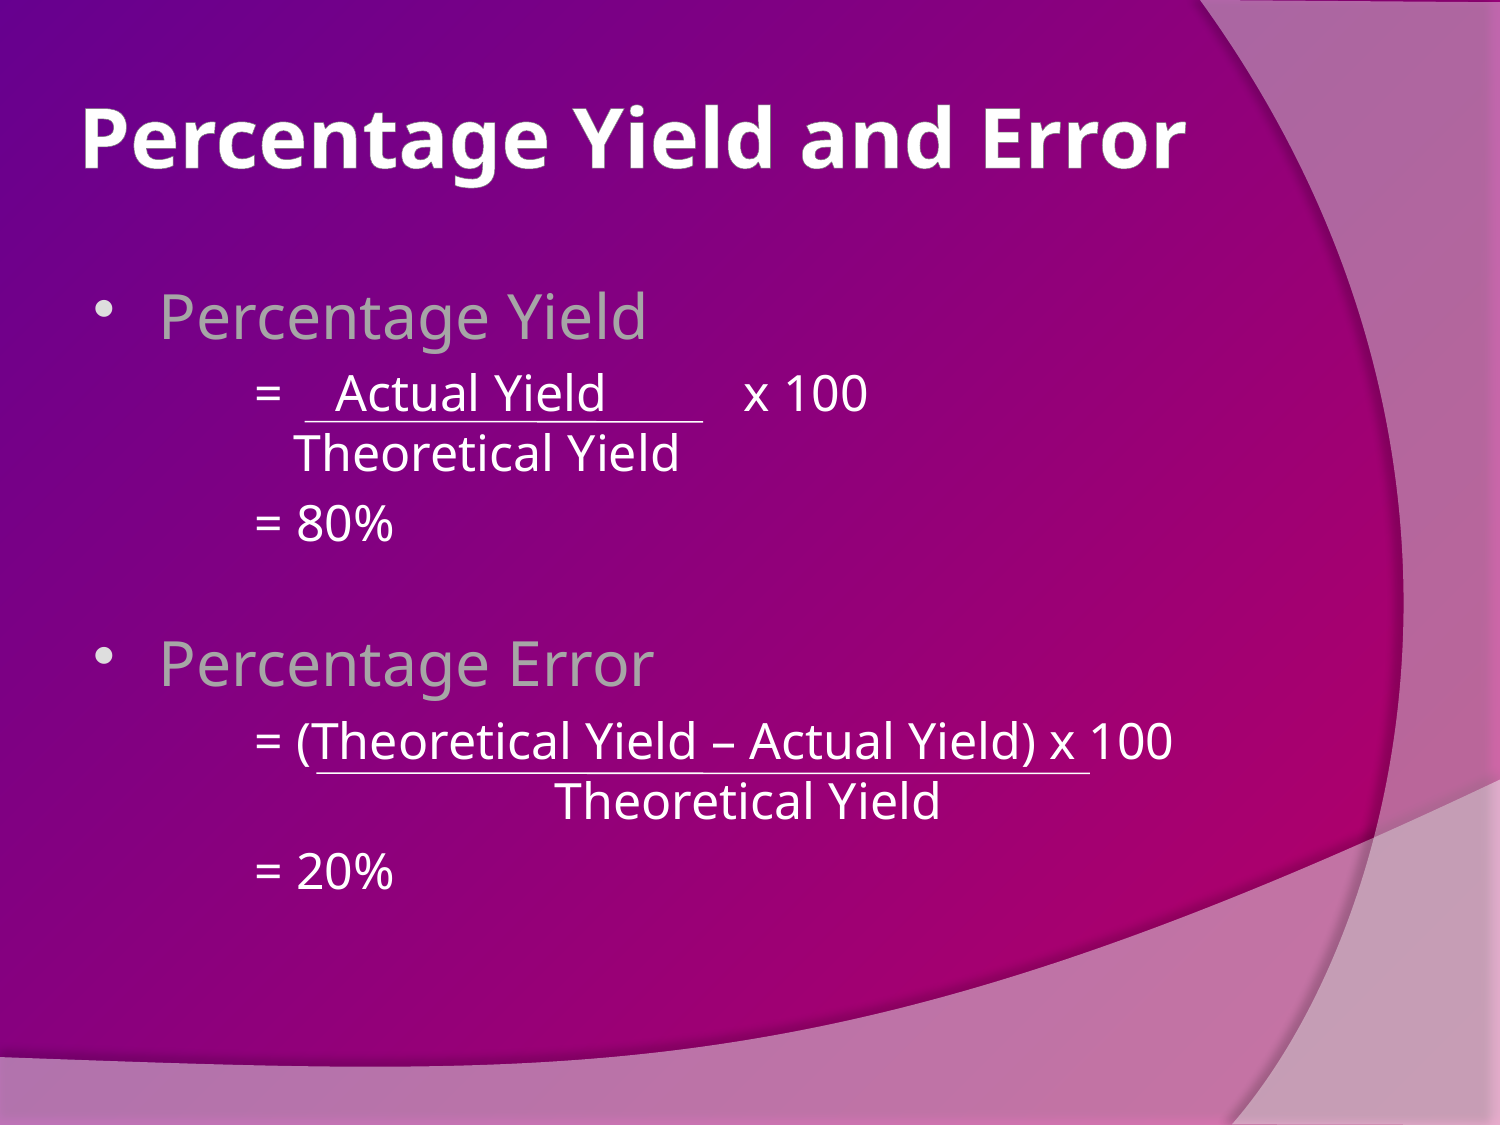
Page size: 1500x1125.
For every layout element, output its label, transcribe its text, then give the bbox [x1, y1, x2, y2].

list Percentage Yield = Actual Yield x 100 Theoretical Yield = 80% Percentage Error = (Theoretical Yield – Actual Yield) x 100 Theoretical Yield = 20% [75, 269, 1407, 1005]
title Percentage Yield and Error [70, 58, 1296, 211]
